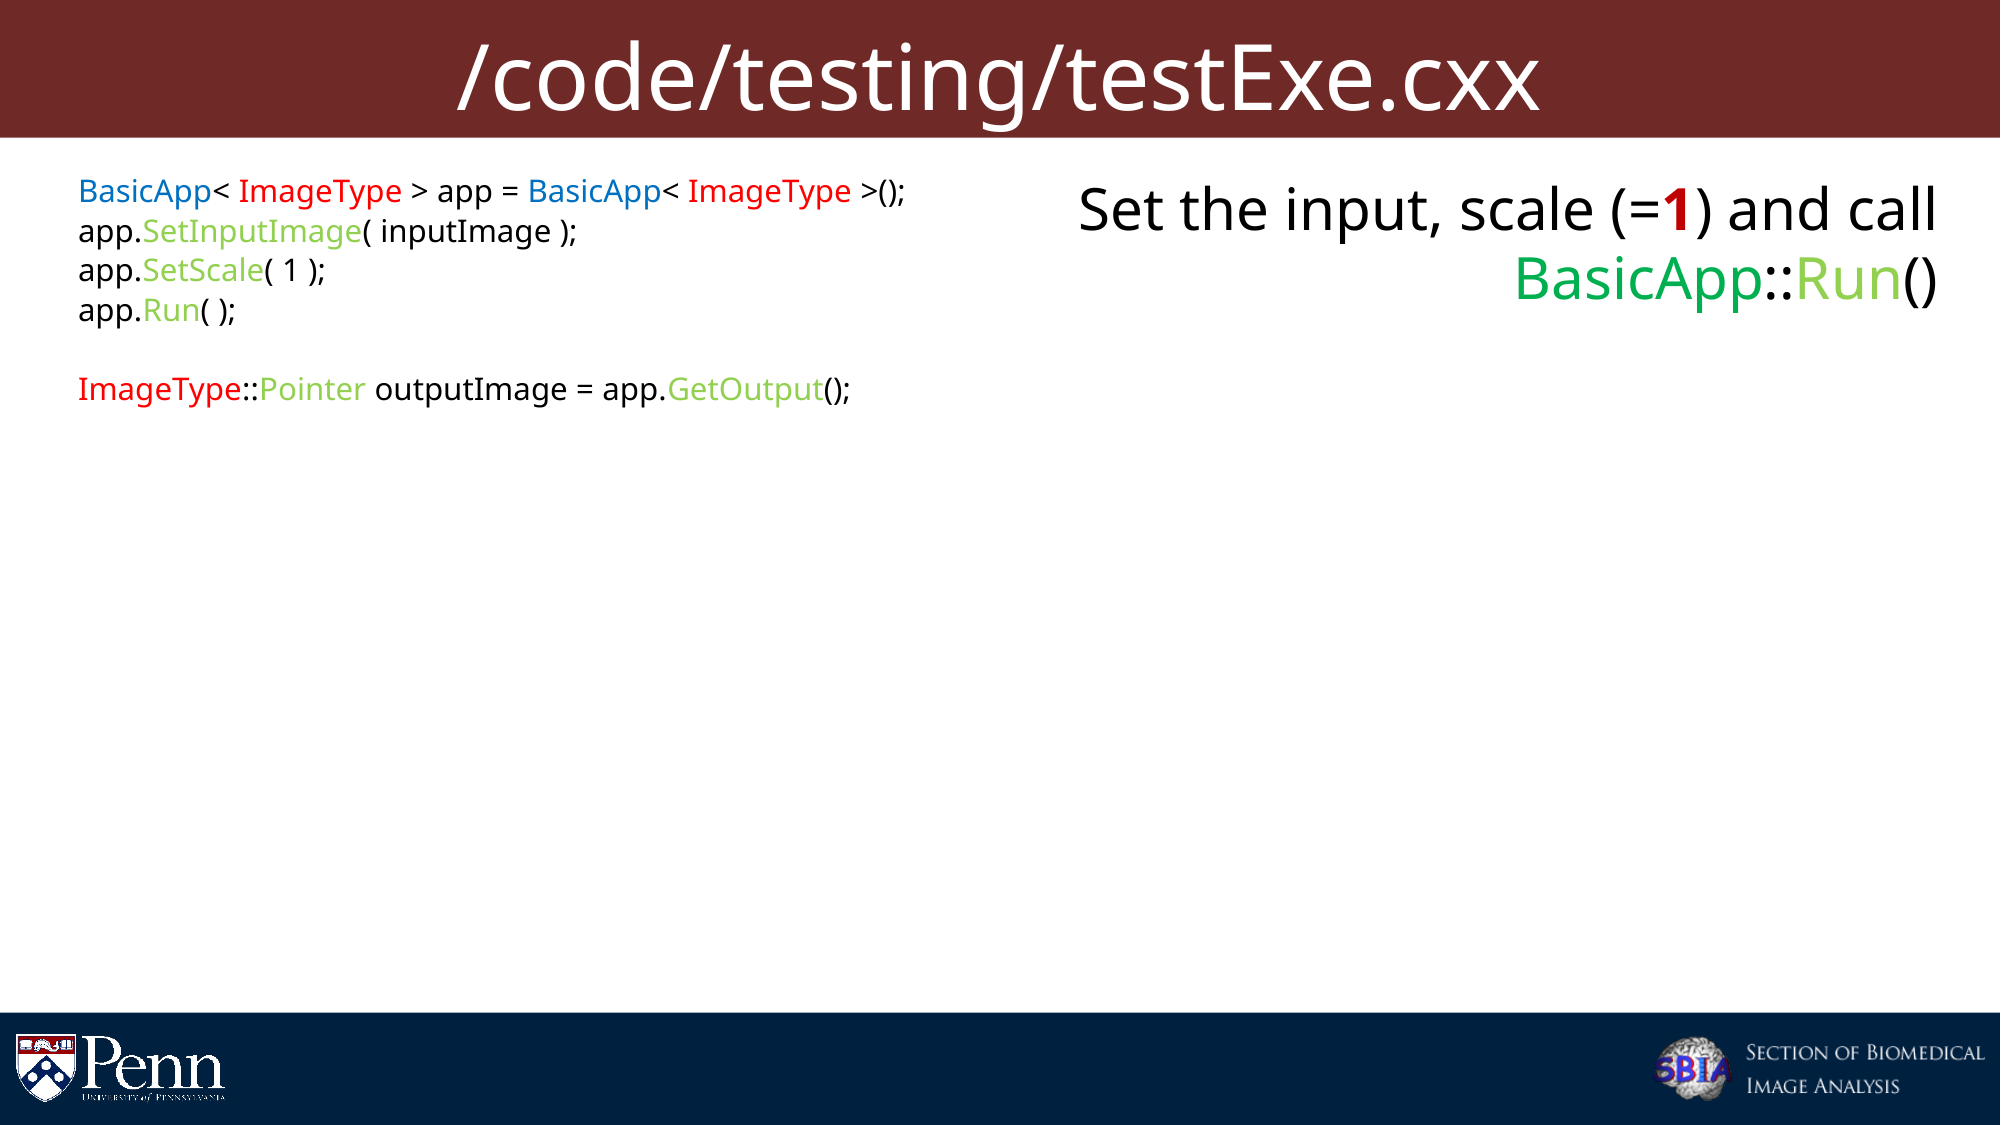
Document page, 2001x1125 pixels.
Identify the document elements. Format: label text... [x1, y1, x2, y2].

title /code/testing/testExe.cxx [46, 0, 1954, 138]
picture [1652, 1035, 1985, 1102]
list BasicApp< ImageType > app = BasicApp< ImageType >(); app.SetInputImage( inputImage ); app.SetScale( 1 ); app.Run( ); ImageType::Pointer outputImage = app.GetOutput(); [46, 164, 985, 987]
picture [16, 1034, 225, 1103]
list Set the input, scale (=1) and call BasicApp::Run() [1012, 164, 1954, 987]
